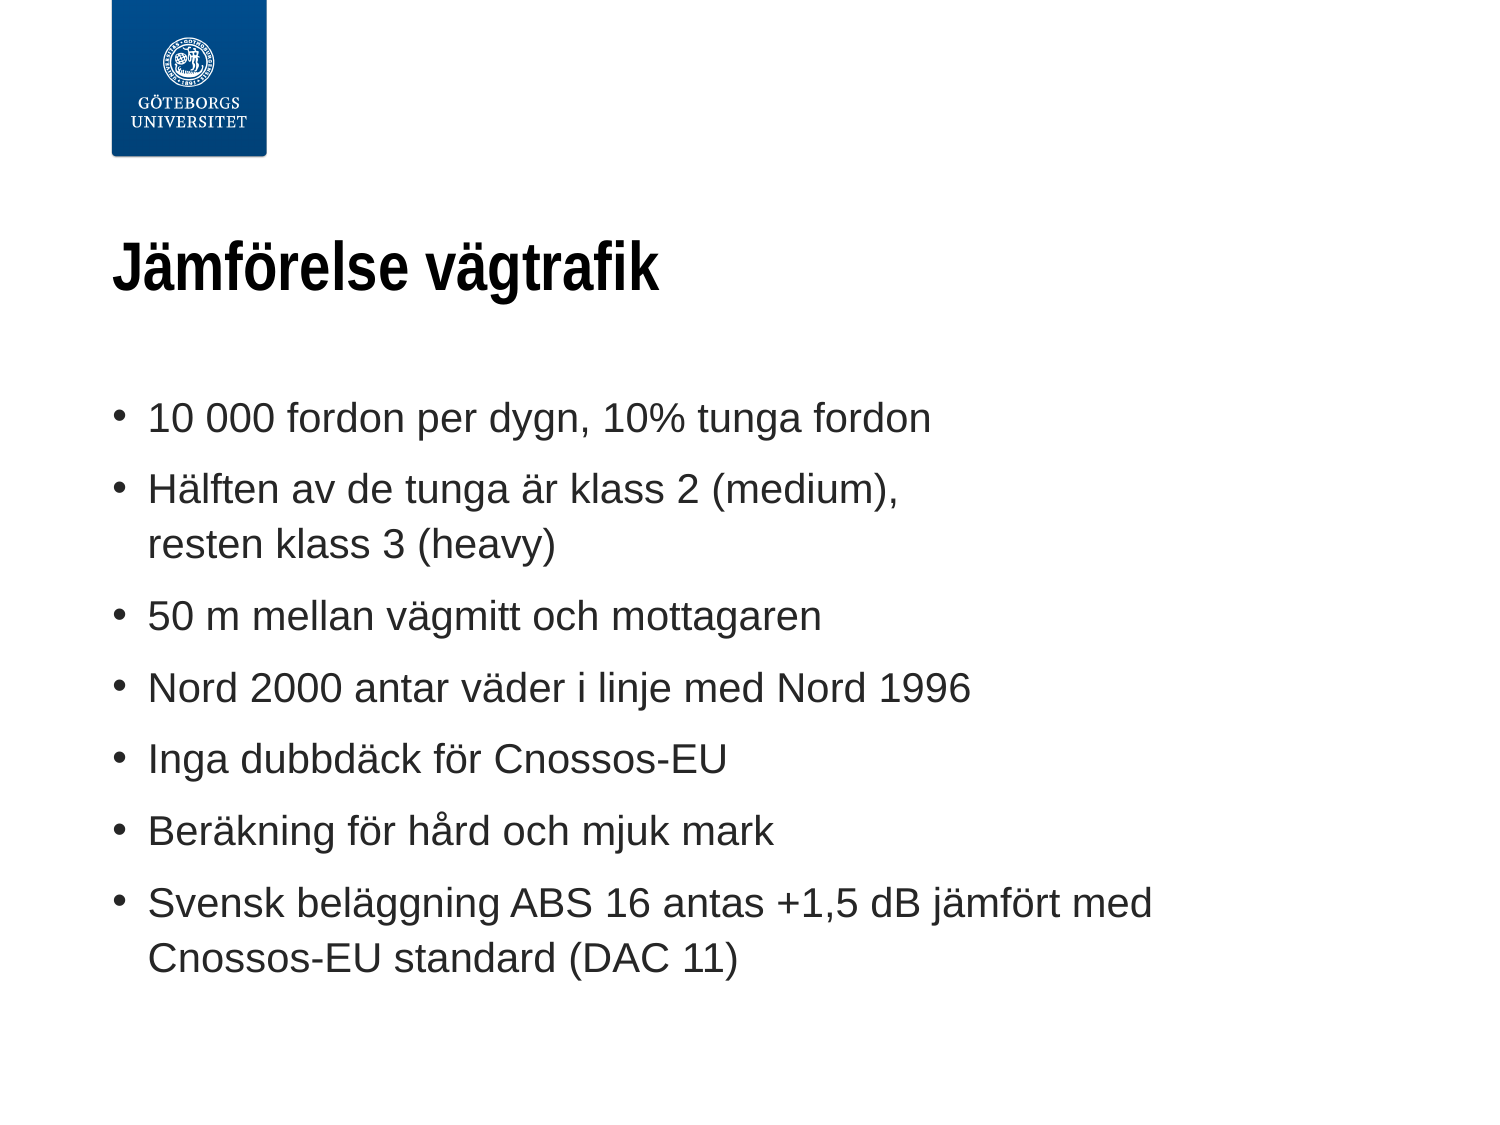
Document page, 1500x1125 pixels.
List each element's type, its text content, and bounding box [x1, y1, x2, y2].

list 10 000 fordon per dygn, 10% tunga fordon Hälften av de tunga är klass 2 (medium), resten klass 3 (heavy) 50 m mellan vägmitt och mottagaren Nord 2000 antar väder i linje med Nord 1996 Inga dubbdäck för Cnossos-EU Beräkning för hård och mjuk mark Svensk beläggning ABS 16 antas +1,5 dB jämfört med Cnossos-EU standard (DAC 11) [112, 385, 1341, 1012]
picture [110, 0, 268, 159]
title Jämförelse vägtrafik [112, 231, 1412, 362]
